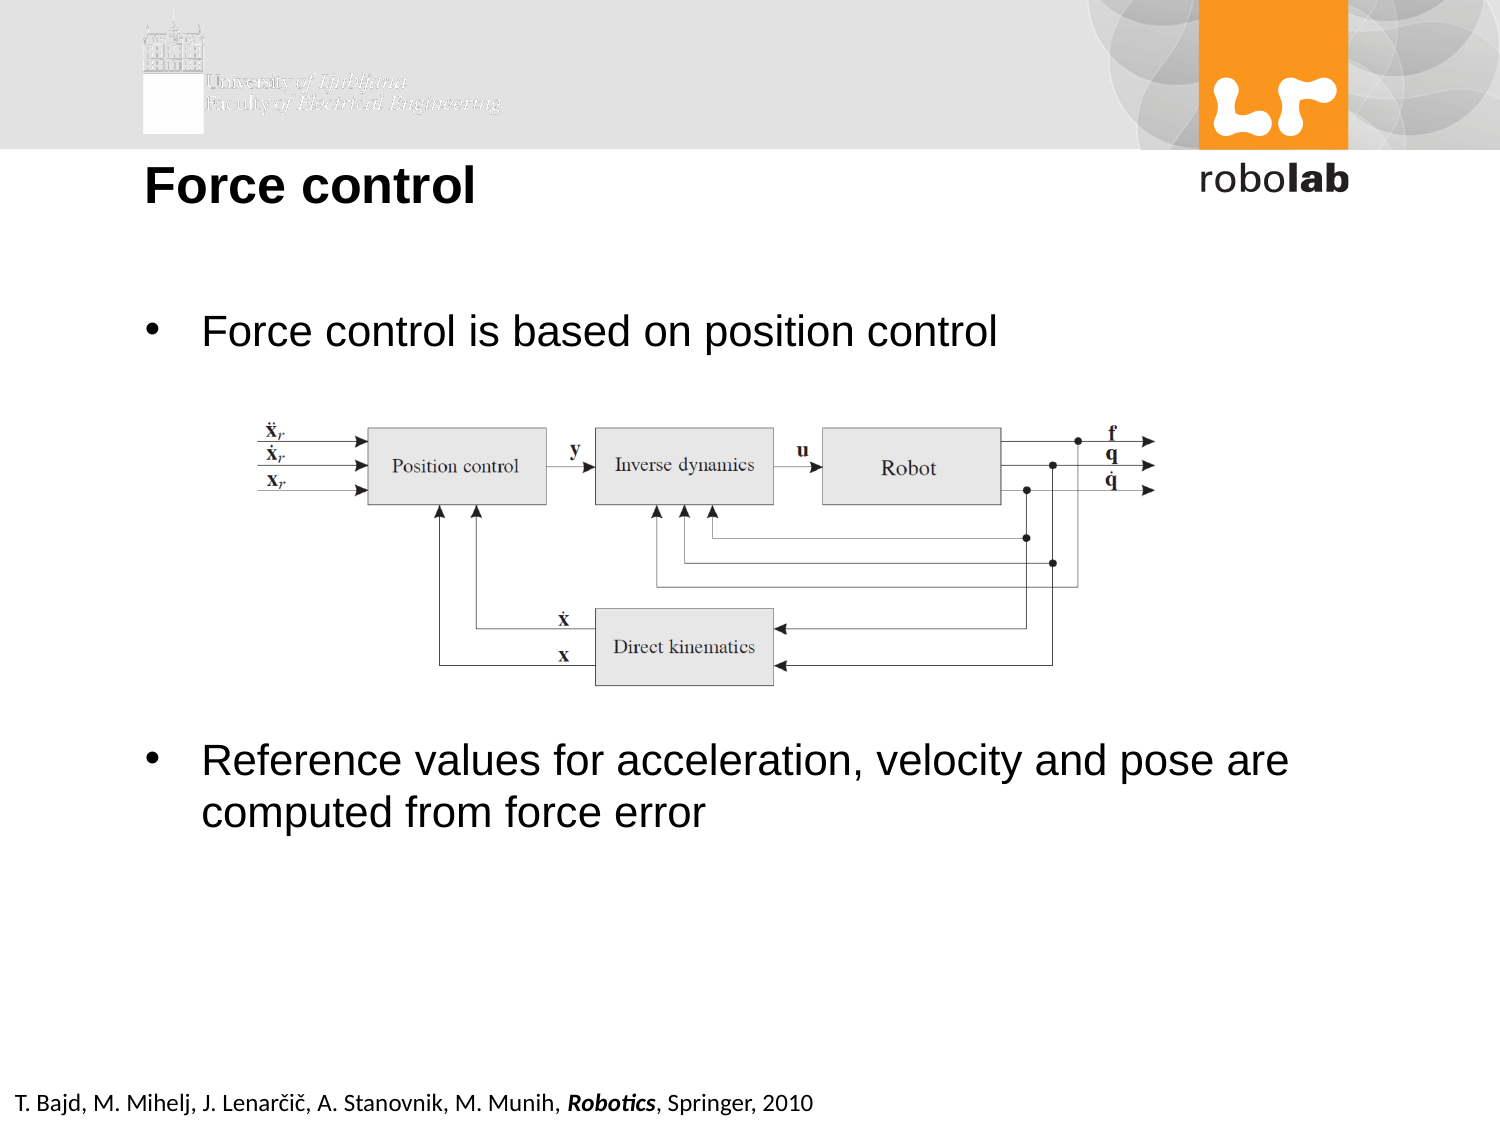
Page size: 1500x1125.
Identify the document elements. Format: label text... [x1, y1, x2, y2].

picture [998, 0, 1500, 196]
list Force control is based on position control Reference values for acceleration, velocity and pose are computed from force error [129, 295, 1311, 1034]
picture [143, 10, 501, 94]
title Force control [129, 94, 1311, 272]
picture [241, 408, 1164, 696]
